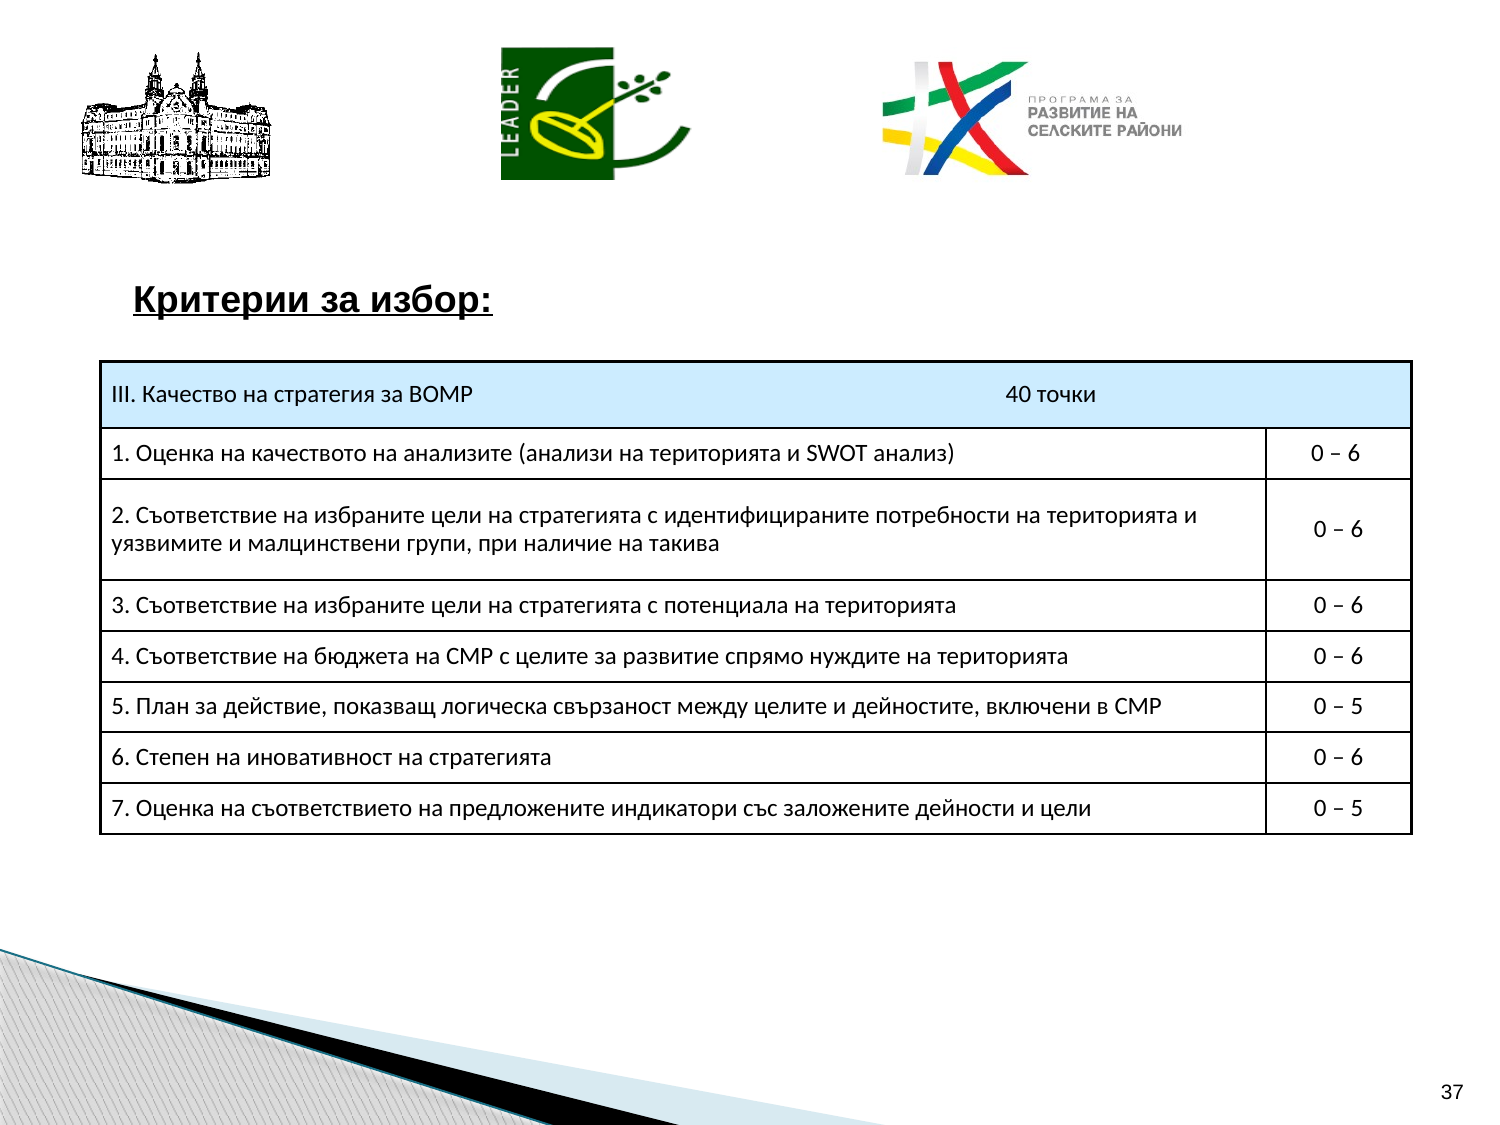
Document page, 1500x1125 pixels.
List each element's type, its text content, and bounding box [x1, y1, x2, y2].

text_box Критерии за избор: [100, 267, 1412, 327]
table_cell 0 – 6 [1267, 733, 1410, 782]
picture [867, 46, 1194, 187]
table_cell 0 – 6 [1267, 632, 1410, 681]
table_cell 3. Съответствие на избраните цели на стратегията с потенциала на територията [102, 581, 1265, 630]
picture [76, 46, 278, 188]
table_cell 0 – 5 [1267, 784, 1410, 833]
table_header ІІІ. Качество на стратегия за ВОМР 40 точки [102, 363, 1410, 427]
table_cell 0 – 6 [1267, 581, 1410, 630]
table_cell 6. Степен на иновативност на стратегията [102, 733, 1265, 782]
table_cell 5. План за действие, показващ логическа свързаност между целите и дейностите, включени в СМР [102, 683, 1265, 731]
table_cell 4. Съответствие на бюджета на СМР с целите за развитие спрямо нуждите на територията [102, 632, 1265, 681]
table_cell 0 – 6 [1267, 429, 1410, 478]
table_cell 2. Съответствие на избраните цели на стратегията с идентифицираните потребности на територията и уязвимите и малцинствени групи, при наличие на такива [102, 480, 1265, 579]
table_cell 0 – 6 [1267, 480, 1410, 579]
table_cell 0 – 5 [1267, 683, 1410, 731]
slide_number 37 [1418, 1051, 1479, 1112]
table_cell 1. Оценка на качеството на анализите (анализи на територията и SWOT анализ) [102, 429, 1265, 478]
table_cell 7. Оценка на съответствието на предложените индикатори със заложените дейности и цели [102, 784, 1265, 833]
picture [501, 46, 695, 181]
